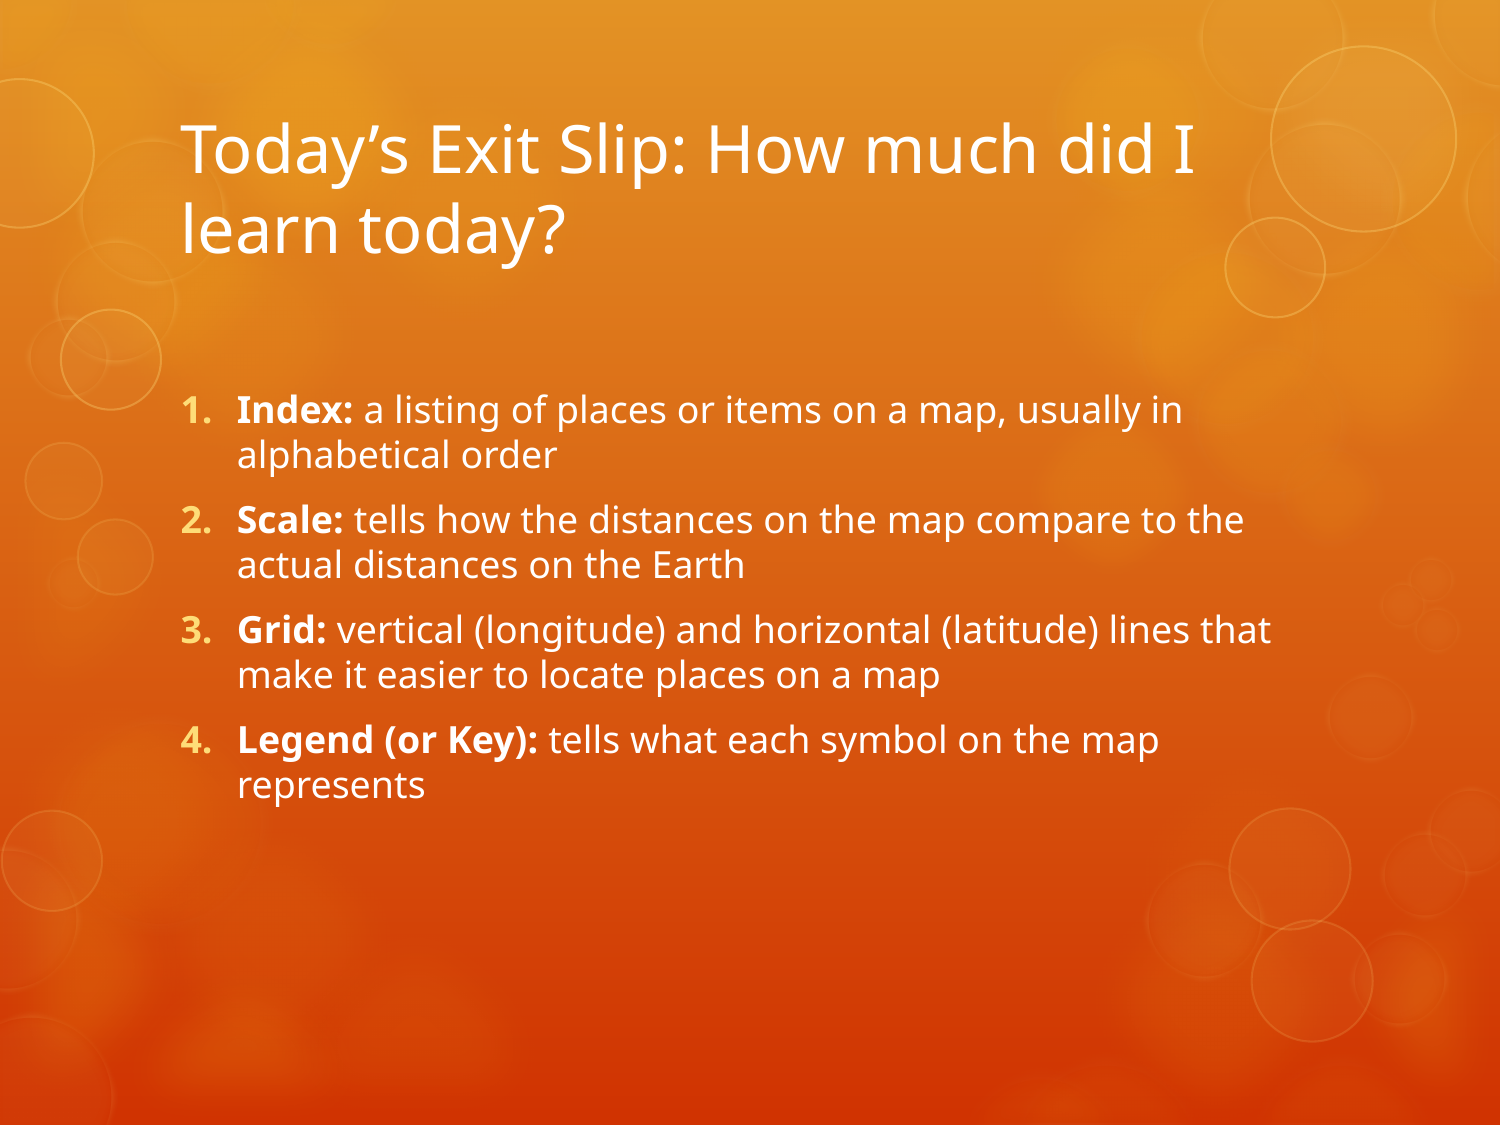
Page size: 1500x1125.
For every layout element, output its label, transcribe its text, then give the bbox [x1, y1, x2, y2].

list Index: a listing of places or items on a map, usually in alphabetical order Scale: tells how the distances on the map compare to the actual distances on the Earth Grid: vertical (longitude) and horizontal (latitude) lines that make it easier to locate places on a map Legend (or Key): tells what each symbol on the map represents [165, 296, 1335, 962]
title Today’s Exit Slip: How much did I learn today? [165, 110, 1335, 263]
